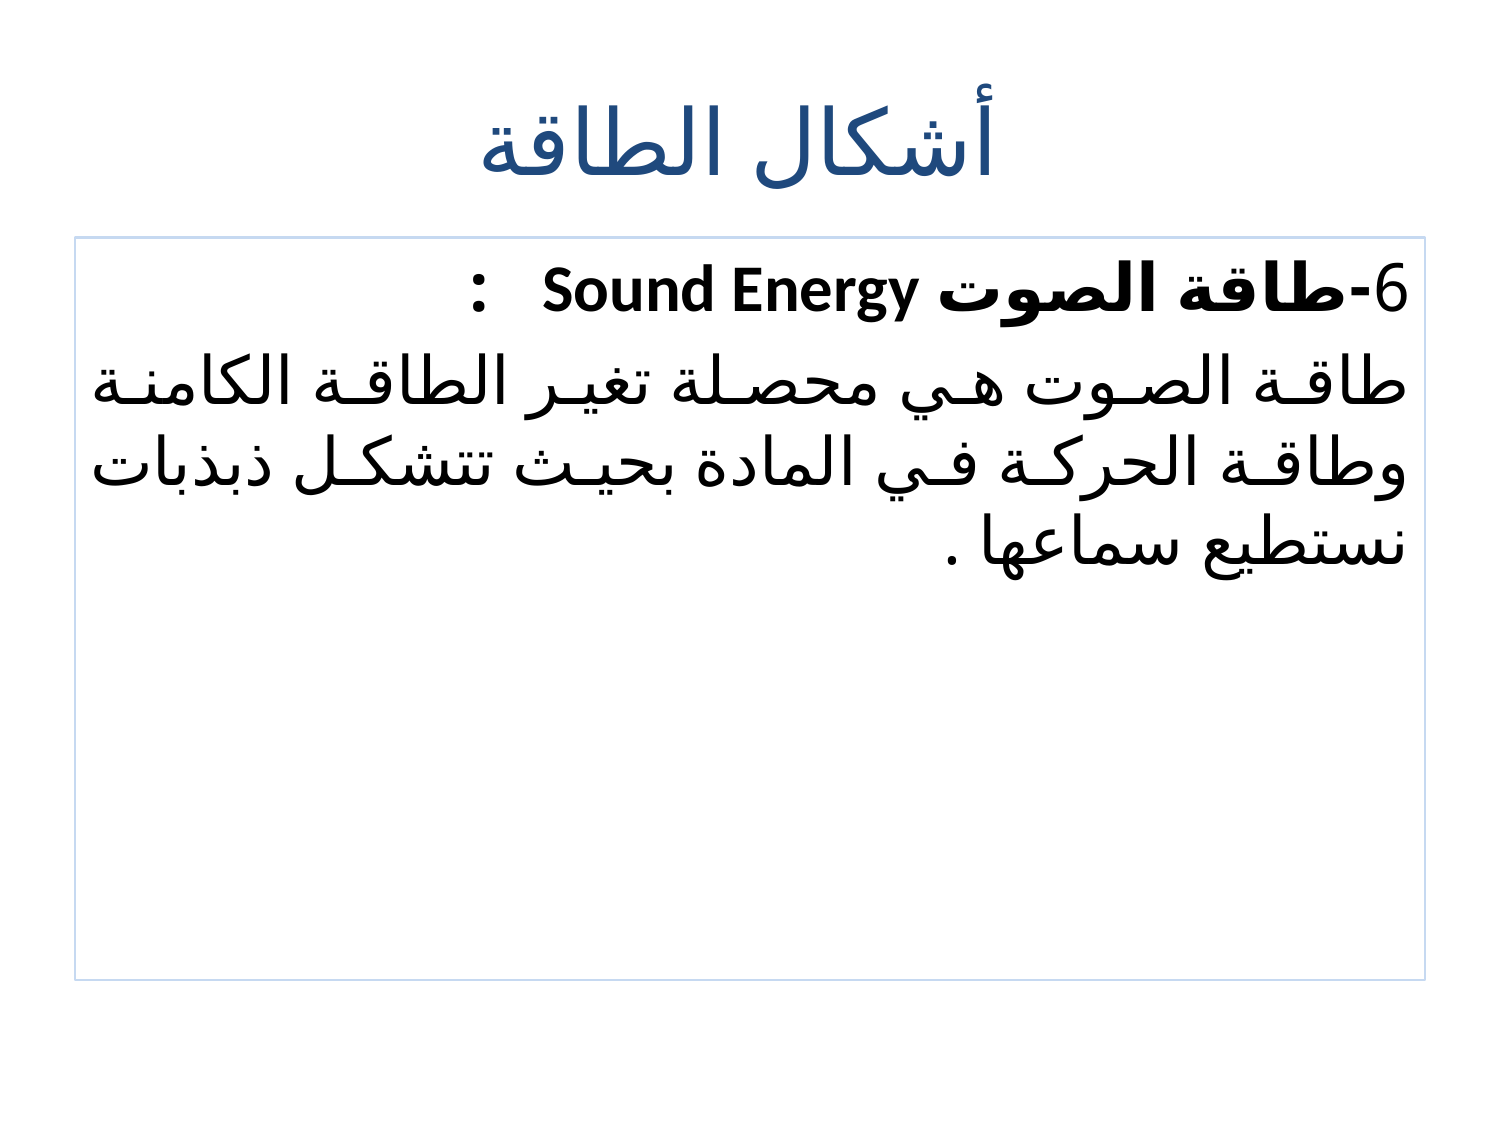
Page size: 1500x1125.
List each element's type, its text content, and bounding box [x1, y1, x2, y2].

list 6-طاقة الصوت Sound Energy : طاقة الصوت هي محصلة تغير الطاقة الكامنة وطاقة الحركة في المادة بحيث تتشكل ذبذبات نستطيع سماعها . [75, 237, 1425, 980]
title أشكال الطاقة [75, 45, 1425, 233]
